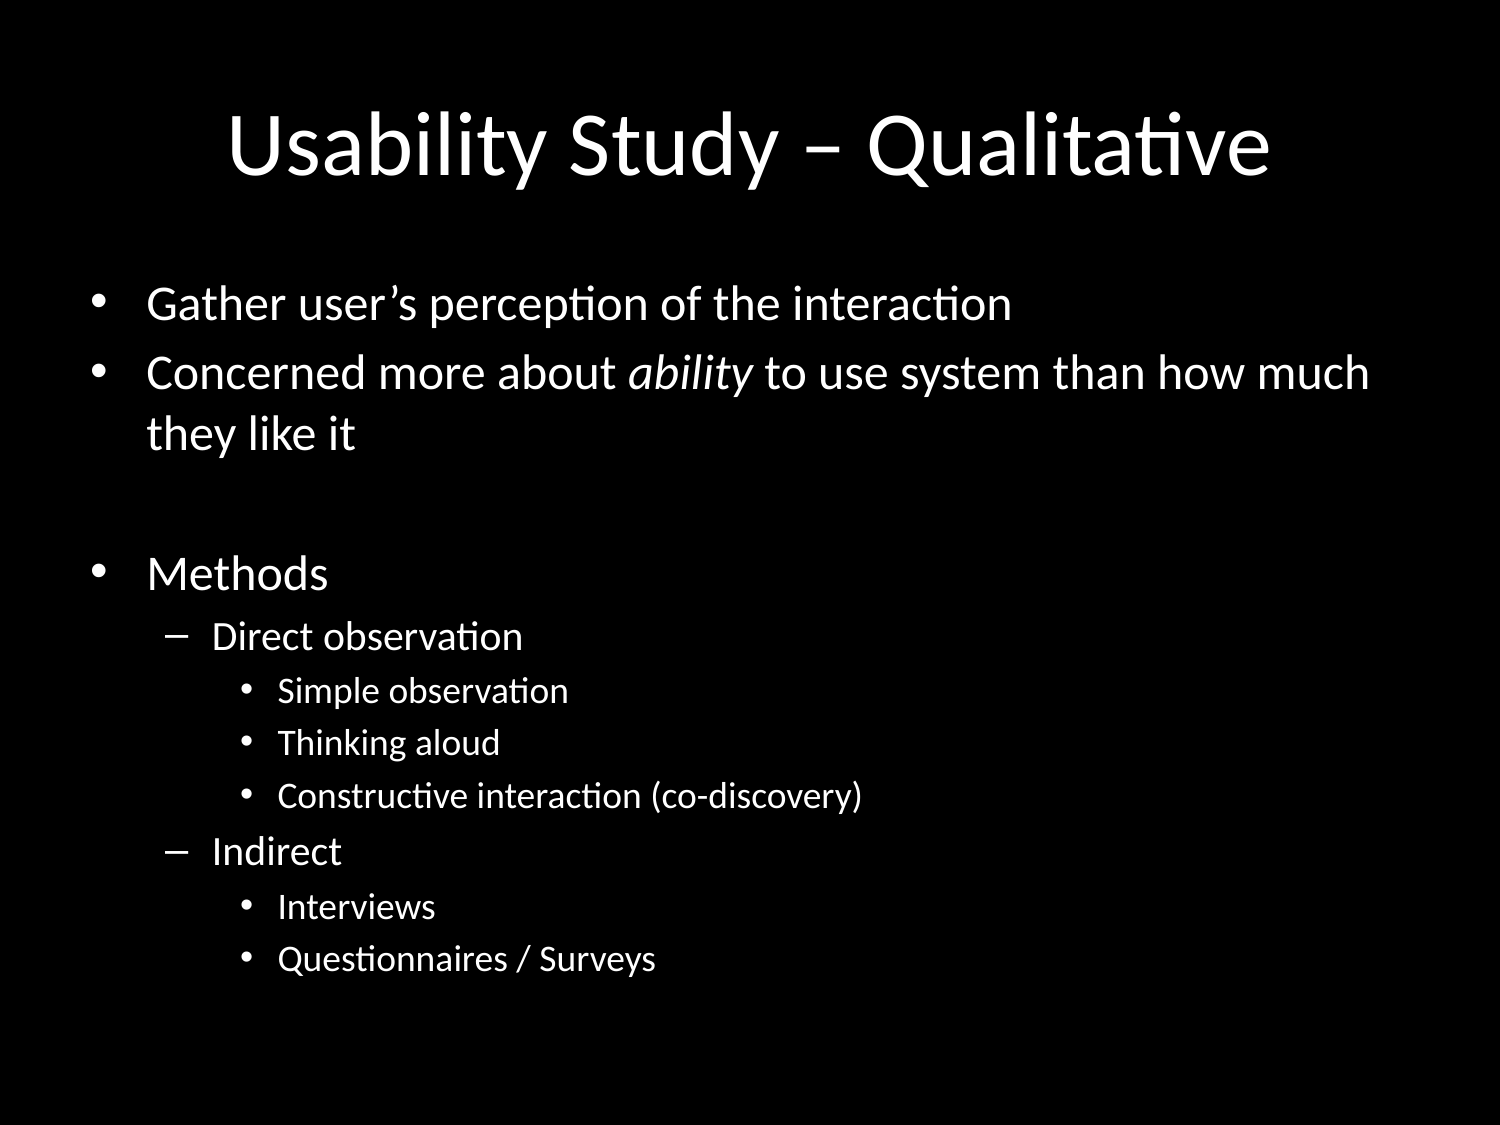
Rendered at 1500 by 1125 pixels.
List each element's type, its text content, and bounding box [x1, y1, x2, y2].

list Gather user’s perception of the interaction Concerned more about ability to use system than how much they like it Methods Direct observation Simple observation Thinking aloud Constructive interaction (co-discovery) Indirect Interviews Questionnaires / Surveys [75, 262, 1425, 1005]
title Usability Study – Qualitative [75, 45, 1425, 233]
